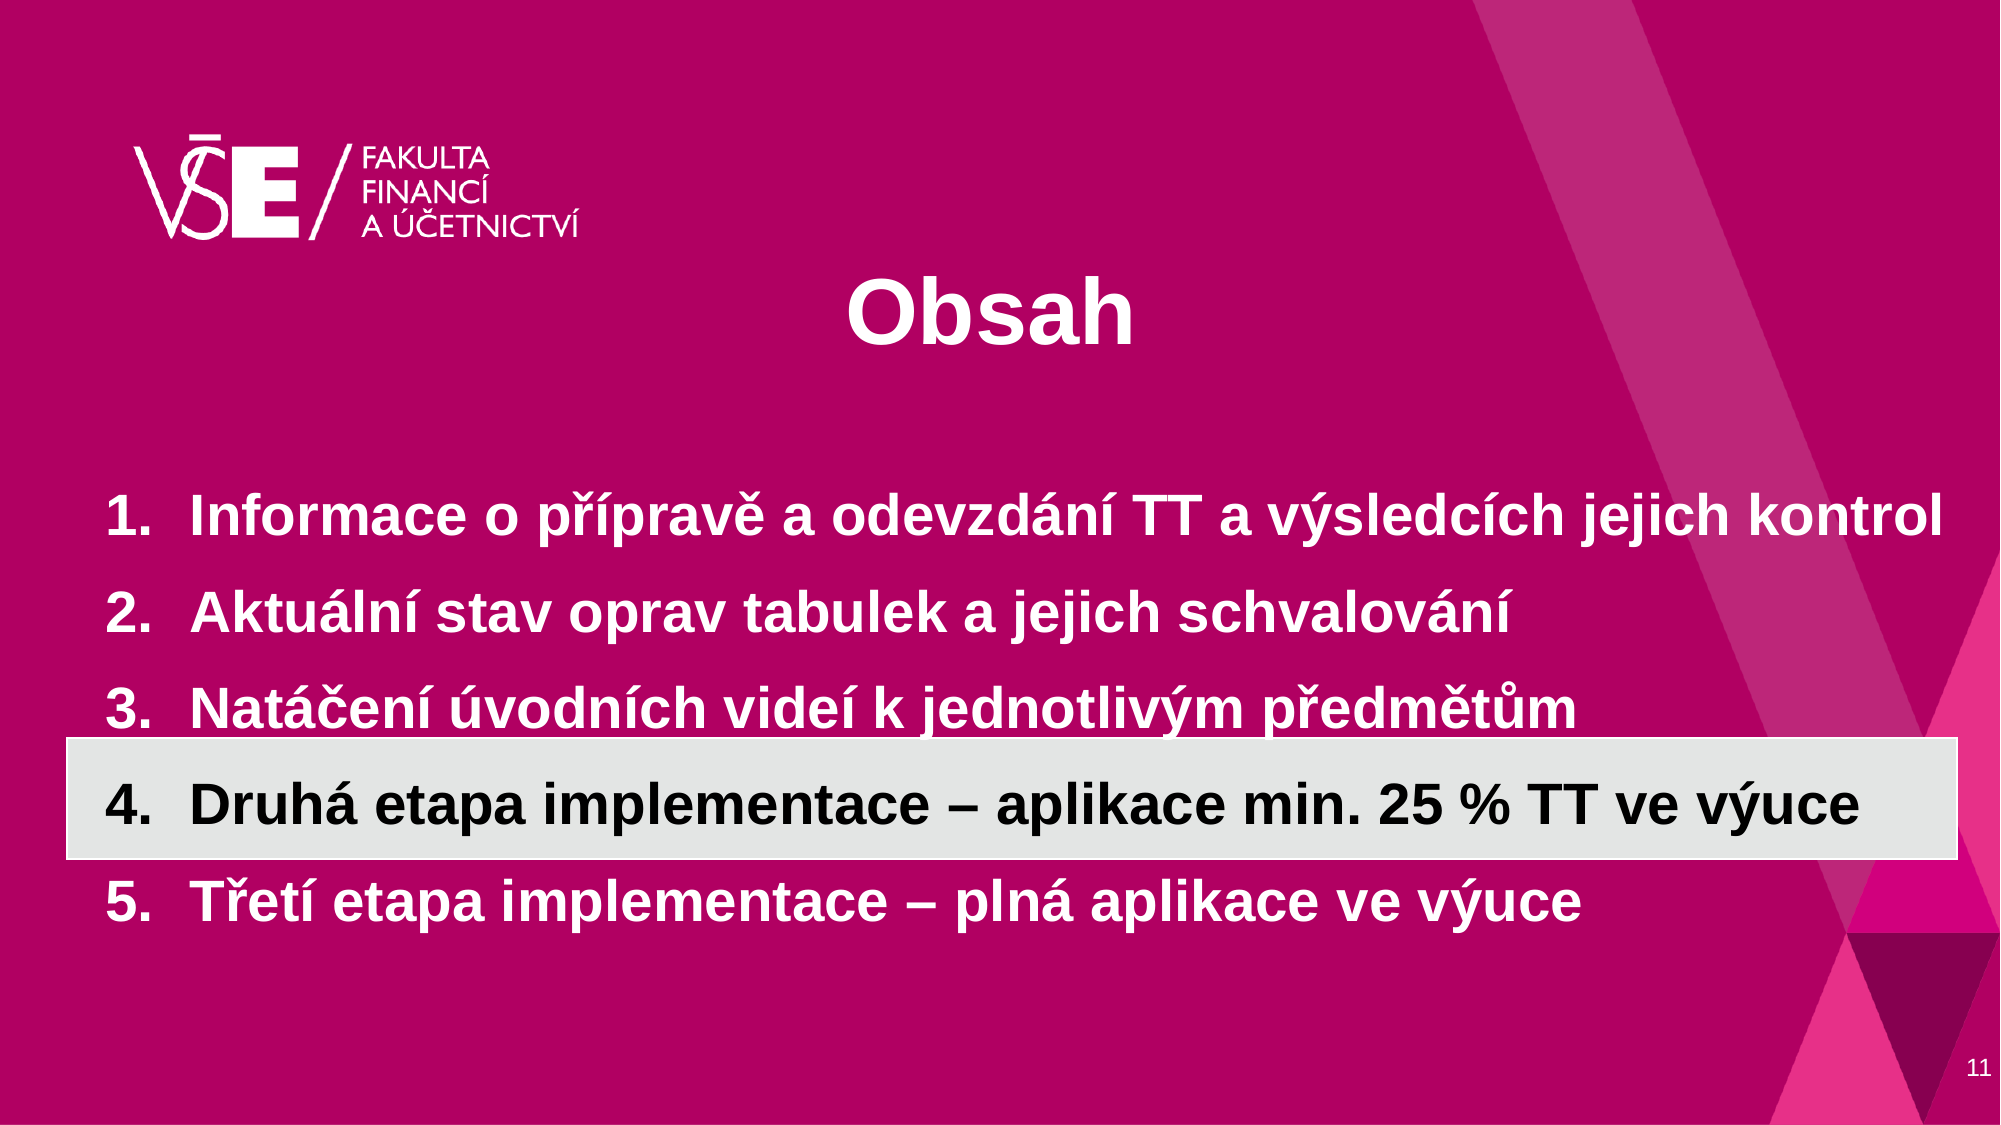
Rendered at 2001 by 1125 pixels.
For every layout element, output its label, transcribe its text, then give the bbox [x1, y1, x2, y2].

text_box [66, 737, 90, 860]
picture [0, 0, 2000, 1125]
text_box Informace o přípravě a odevzdání TT a výsledcích jejich kontrol Aktuální stav oprav tabulek a jejich schvalování Natáčení úvodních videí k jednotlivým předmětům Druhá etapa implementace – aplikace min. 25 % TT ve výuce Třetí etapa implementace – plná aplikace ve výuce [90, 456, 1993, 990]
text_box [125, 479, 1792, 599]
text_box [123, 574, 1482, 674]
title Obsah [128, 256, 1854, 456]
